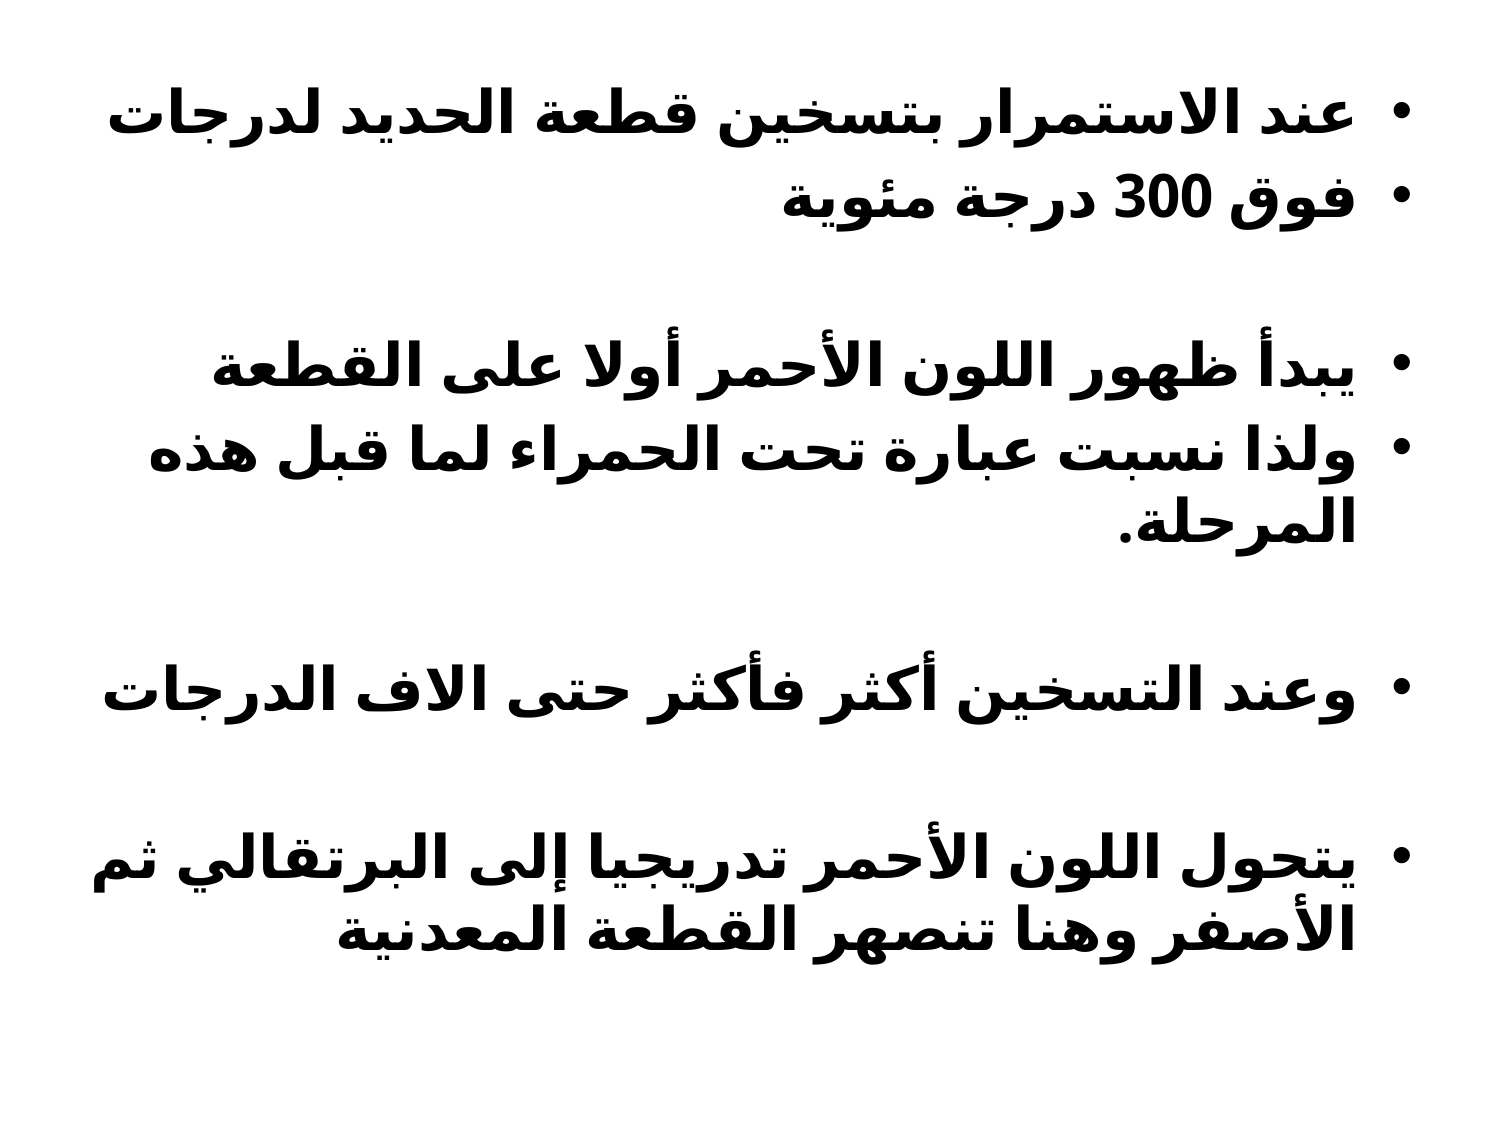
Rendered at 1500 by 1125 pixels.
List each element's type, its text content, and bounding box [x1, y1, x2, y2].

list عند الاستمرار بتسخين قطعة الحديد لدرجات فوق 300 درجة مئوية يبدأ ظهور اللون الأحمر أولا على القطعة ولذا نسبت عبارة تحت الحمراء لما قبل هذه المرحلة. وعند التسخين أكثر فأكثر حتى الاف الدرجات يتحول اللون الأحمر تدريجيا إلى البرتقالي ثم الأصفر وهنا تنصهر القطعة المعدنية [75, 66, 1425, 1047]
